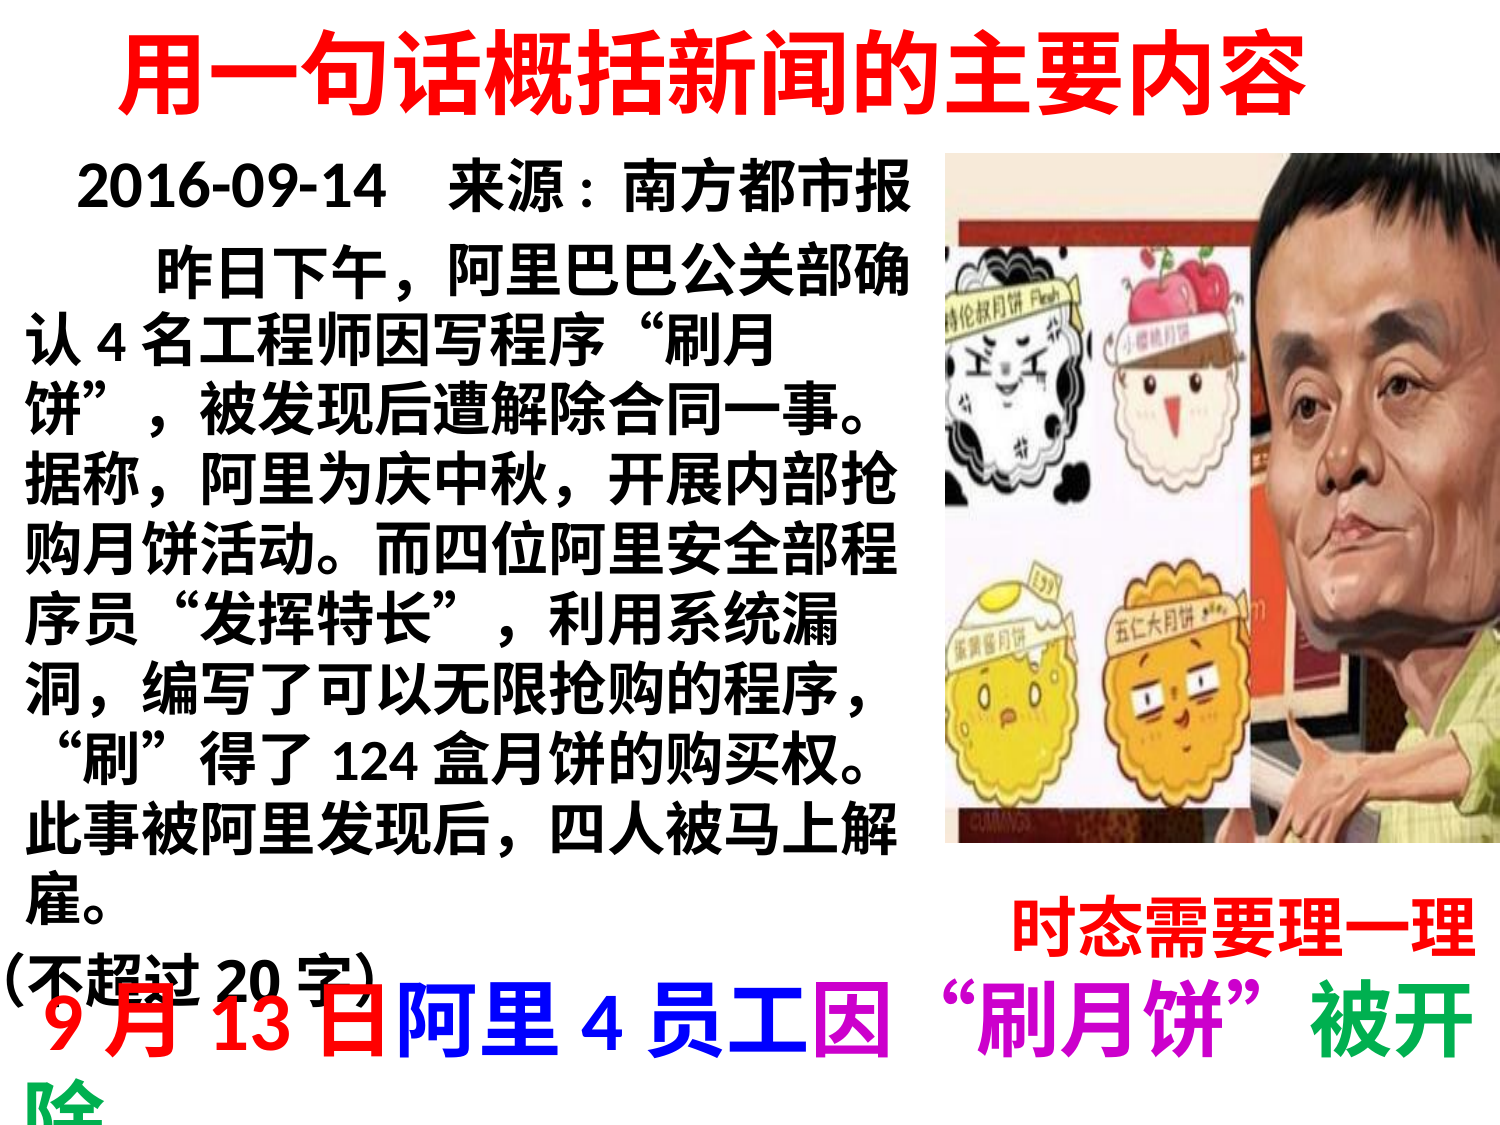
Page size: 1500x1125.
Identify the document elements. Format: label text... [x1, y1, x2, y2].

text_box 时态需要理一理 [949, 878, 1500, 974]
text_box 昨日下午， [140, 229, 493, 314]
text_box 用一句话概括新闻的主要内容 [101, 8, 1500, 133]
text_box 9月13日阿里4员工因“刷月饼”被开除 [8, 959, 1492, 1125]
picture [945, 153, 1500, 843]
text_box 2016-09-14 [61, 133, 424, 228]
list 来源: 南方都市报 阿里巴巴公关部确认4名工程师因写程序“刷月饼”，被发现后遭解除合同一事。据称，阿里为庆中秋，开展内部抢购月饼活动。而四位阿里安全部程序员“发挥特长”，利用系统漏洞，编写了可以无限抢购的程序，“刷”得了124盒月饼的购买权。此事被阿里发现后，四人被马上解雇。 （不超过20字） [0, 133, 933, 1010]
